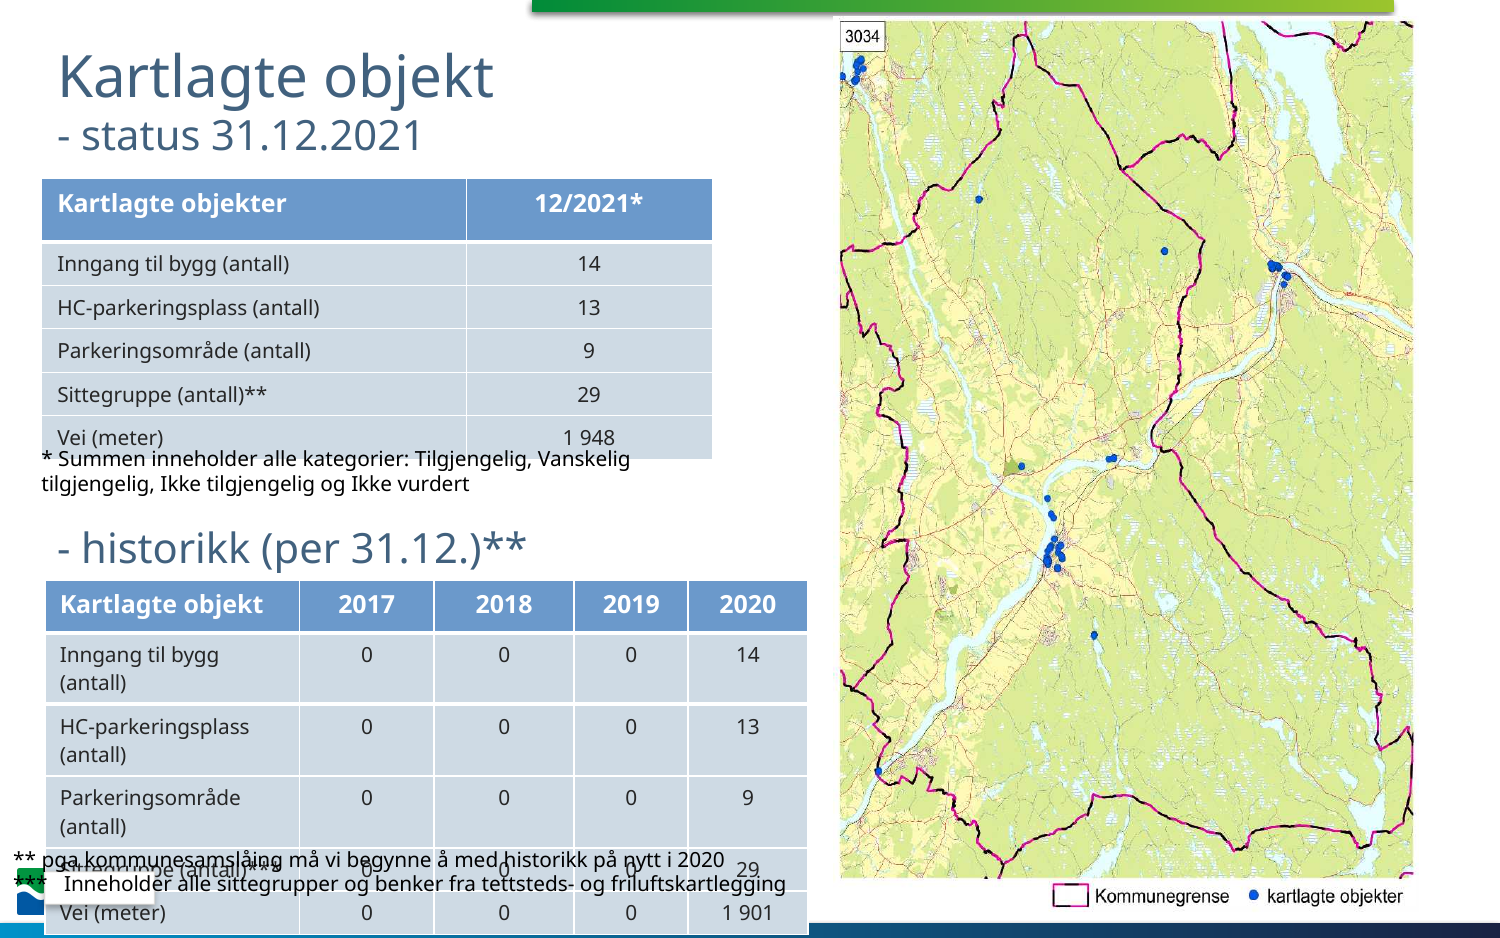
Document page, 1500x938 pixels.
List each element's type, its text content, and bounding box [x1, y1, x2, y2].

text_box ** pga kommunesamslåing må vi begynne å med historikk på nytt i 2020 *** Inneholder alle sittegrupper og benker fra tettsteds- og friluftskartlegging [0, 838, 802, 904]
table_header Kartlagte objekter [42, 179, 466, 240]
table_cell 0 [300, 635, 433, 702]
table_cell Vei (meter) [46, 904, 299, 934]
text_box Kartlagte objekt - status 31.12.2021 [42, 24, 828, 167]
table_header Kartlagte objekt [46, 581, 299, 631]
table_cell 29 [802, 849, 807, 890]
table_cell Parkeringsområde (antall) [46, 777, 299, 838]
table_cell 1 948 [467, 416, 712, 459]
table_cell HC-parkeringsplass (antall) [46, 706, 299, 775]
table_header 12/2021* [467, 179, 712, 240]
table_cell 0 [575, 777, 687, 838]
table_cell Sittegruppe (antall)** [42, 373, 466, 415]
table_cell 0 [435, 635, 573, 702]
text_box - historikk (per 31.12.)** [42, 496, 828, 580]
table_header 2018 [435, 581, 573, 631]
table_cell Vei (meter) [42, 416, 466, 438]
table_cell 14 [467, 244, 712, 285]
table_cell 0 [300, 706, 433, 775]
picture [833, 16, 1419, 913]
table_cell Parkeringsområde (antall) [42, 329, 466, 372]
table_cell 9 [467, 329, 712, 372]
table_cell 14 [689, 635, 807, 702]
table_cell Inngang til bygg (antall) [42, 244, 466, 285]
table_cell 0 [575, 635, 687, 702]
table_cell 0 [435, 706, 573, 775]
table_cell HC-parkeringsplass (antall) [42, 286, 466, 328]
table_cell Inngang til bygg (antall) [46, 635, 299, 702]
table_cell 0 [575, 706, 687, 775]
table_header 2020 [689, 581, 807, 631]
table_header 2019 [575, 581, 687, 631]
table_cell 0 [435, 777, 573, 838]
table_cell 0 [300, 777, 433, 838]
text_box * Summen inneholder alle kategorier: Tilgjengelig, Vanskelig tilgjengelig, Ikke tilgjengelig og Ikke vurdert [26, 438, 711, 504]
table_cell 13 [467, 286, 712, 328]
table_header 2017 [300, 581, 433, 631]
table_cell 0 [575, 904, 687, 934]
table_cell 29 [467, 373, 712, 415]
table_cell 0 [435, 904, 573, 934]
table_cell 13 [689, 706, 807, 775]
table_cell 0 [300, 904, 433, 934]
table_cell 1 901 [689, 892, 807, 934]
table_cell 9 [689, 777, 807, 847]
